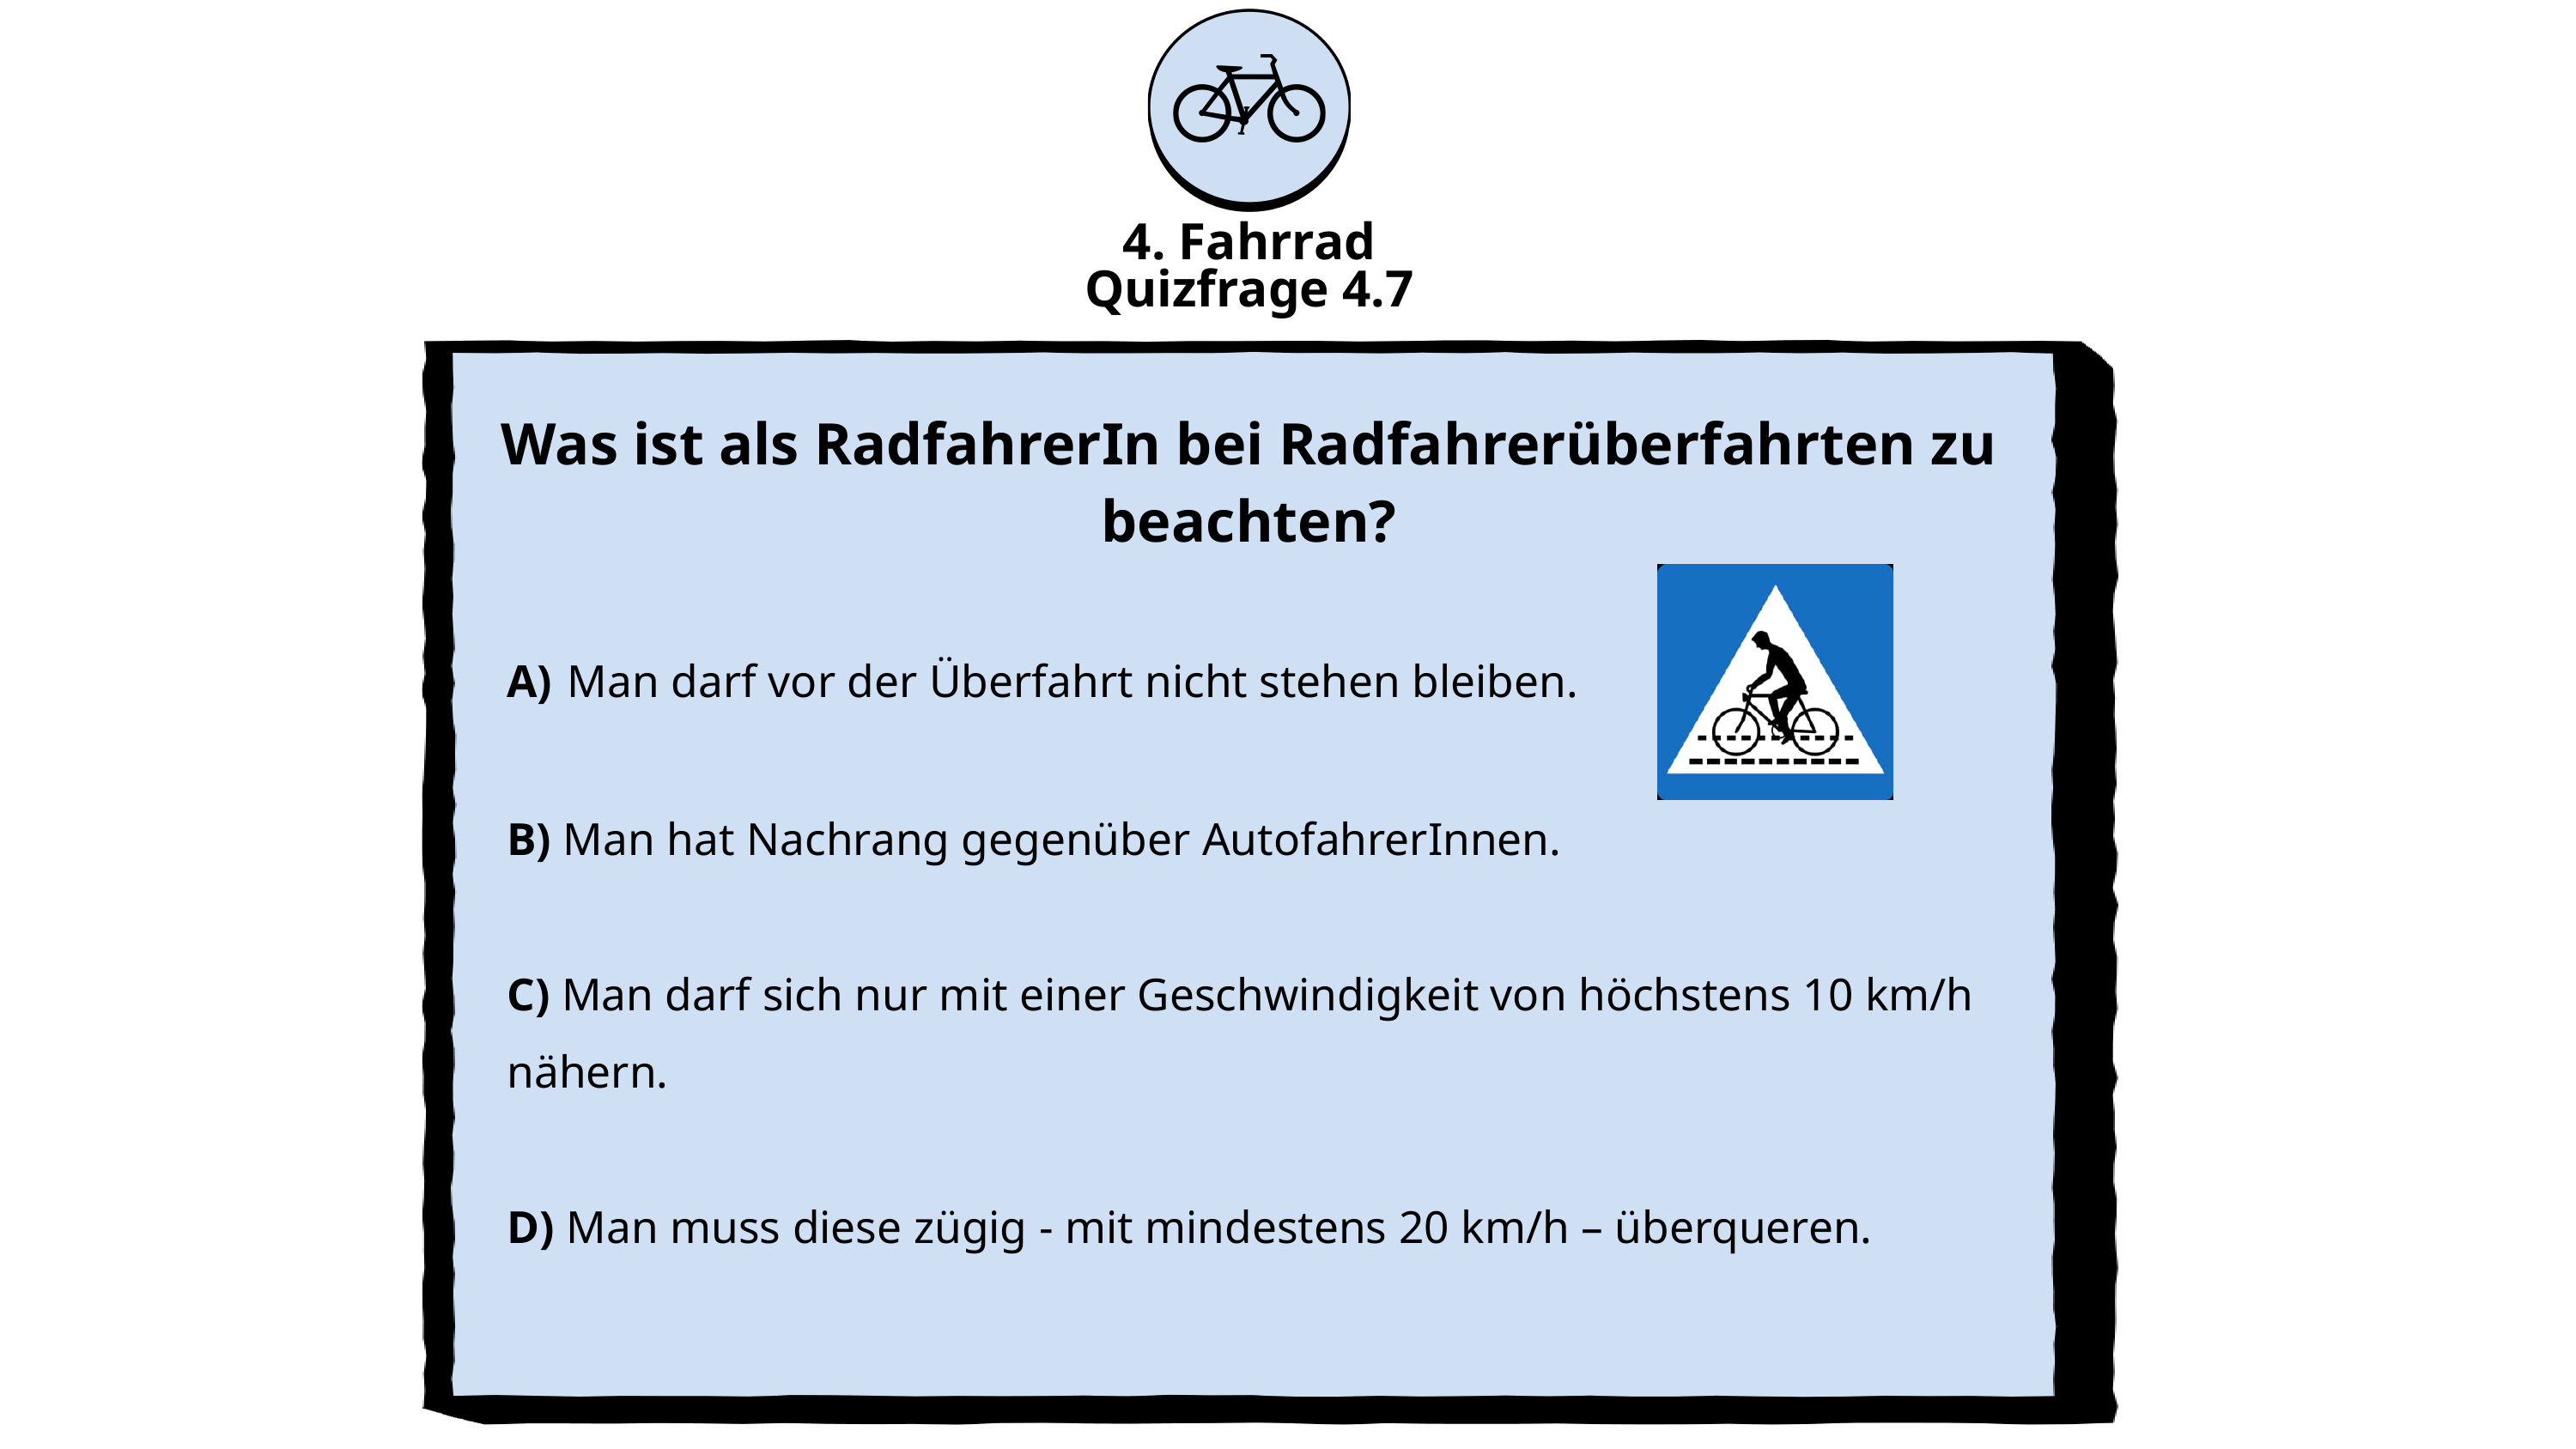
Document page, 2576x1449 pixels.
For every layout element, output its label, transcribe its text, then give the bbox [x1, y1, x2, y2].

text_box Was ist als RadfahrerIn bei Radfahrerüberfahrten zu beachten? A) Man darf vor der Überfahrt nicht stehen bleiben. B) Man hat Nachrang gegenüber AutofahrerInnen. C) Man darf sich nur mit einer Geschwindigkeit von höchstens 10 km/h nähern. D) Man muss diese zügig - mit mindestens 20 km/h – überqueren. [442, 398, 2057, 1392]
text_box [1147, 9, 1351, 212]
text_box 4. Fahrrad Quizfrage 4.7 [605, 215, 1893, 324]
text_box [1173, 54, 1326, 142]
picture [1657, 563, 1894, 800]
text_box [422, 339, 2118, 1425]
